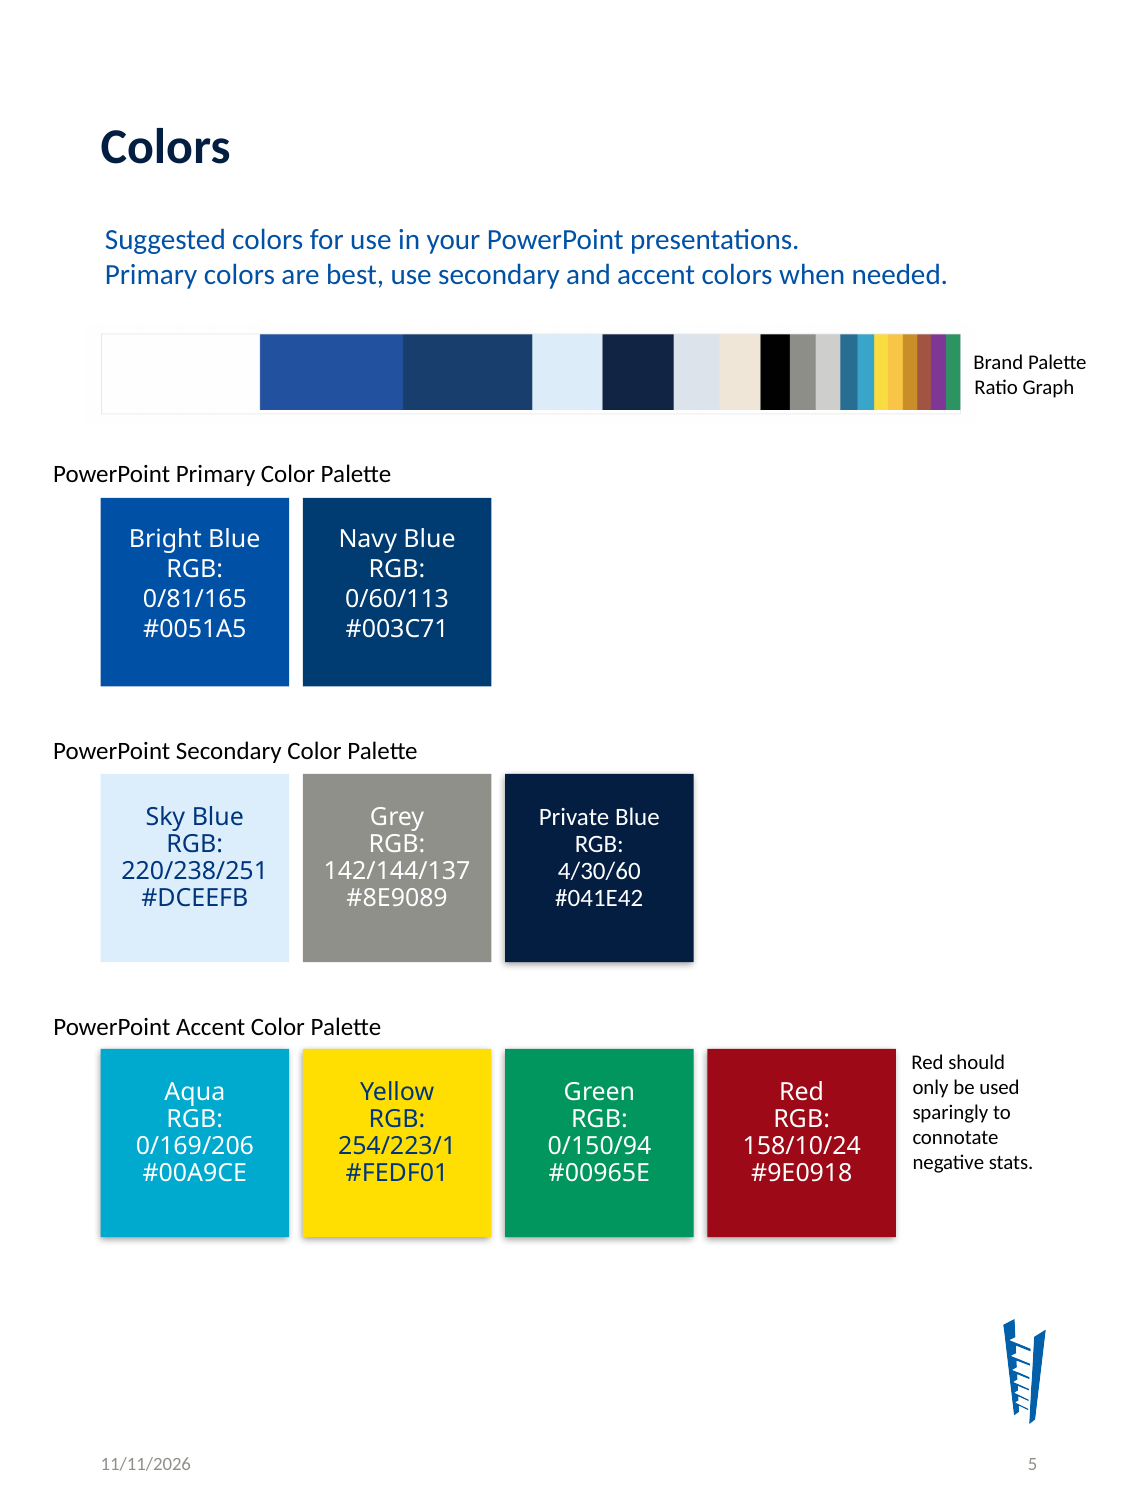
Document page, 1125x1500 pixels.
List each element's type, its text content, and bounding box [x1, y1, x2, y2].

text_box Private Blue RGB: 4/30/60 #041E42 [504, 773, 694, 963]
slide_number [100, 1441, 264, 1487]
text_box PowerPoint Primary Color Palette [53, 457, 491, 488]
text_box Green RGB: 0/150/94 #00965E [504, 1048, 694, 1238]
text_box Sky Blue RGB: 220/238/251 #DCEEFB [100, 773, 290, 963]
slide_number 5 [874, 1441, 1038, 1487]
text_box Brand Palette Ratio Graph [978, 348, 1125, 399]
text_box PowerPoint Accent Color Palette [53, 1010, 481, 1041]
title Colors [100, 59, 1038, 228]
picture [1003, 1319, 1046, 1424]
text_box Navy Blue RGB: 0/60/113 #003C71 [302, 497, 492, 687]
text_box Red should only be used sparingly to connotate negative stats. [911, 1048, 1037, 1174]
picture [84, 323, 974, 424]
text_box Suggested colors for use in your PowerPoint presentations. Primary colors are best, use secondary and accent colors when needed. [102, 220, 1025, 291]
text_box PowerPoint Secondary Color Palette [53, 734, 517, 765]
text_box Grey RGB: 142/144/137 #8E9089 [302, 773, 492, 963]
text_box Red RGB: 158/10/24 #9E0918 [707, 1048, 897, 1238]
text_box Yellow RGB: 254/223/1 #FEDF01 [302, 1048, 492, 1238]
text_box Bright Blue RGB: 0/81/165 #0051A5 [100, 497, 290, 687]
text_box Aqua RGB: 0/169/206 #00A9CE [100, 1048, 290, 1238]
